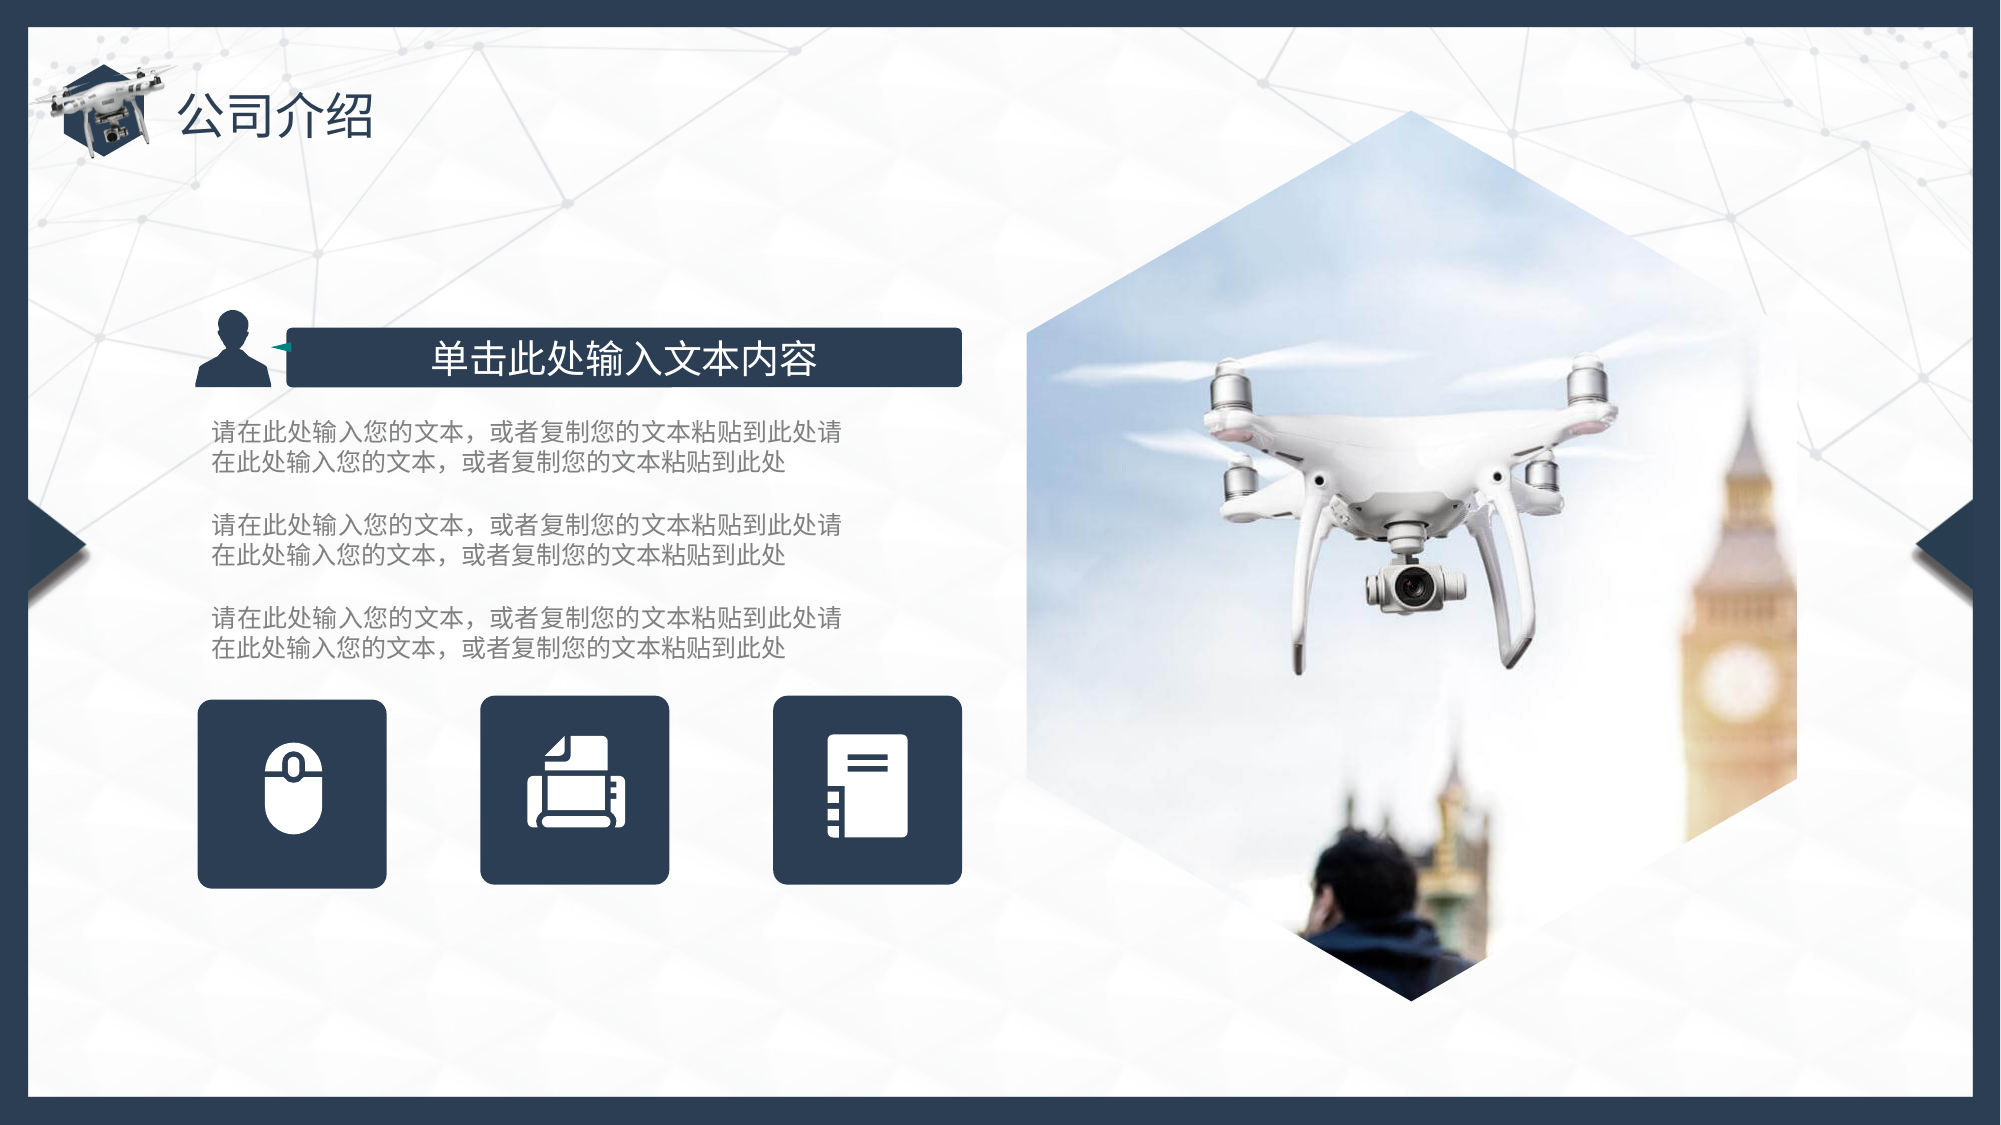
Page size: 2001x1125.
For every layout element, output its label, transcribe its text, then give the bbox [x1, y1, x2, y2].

text_box [544, 735, 608, 771]
text_box [827, 808, 839, 821]
text_box [547, 775, 605, 811]
text_box [541, 816, 611, 828]
text_box [827, 791, 839, 803]
text_box [287, 756, 300, 778]
text_box 单击此处输入文本内容 [285, 326, 964, 389]
text_box 公司介绍 [179, 77, 442, 153]
picture [0, 0, 2001, 1125]
text_box [197, 699, 387, 889]
text_box [1026, 110, 1797, 1002]
text_box [827, 734, 908, 838]
text_box [270, 340, 293, 354]
text_box [610, 775, 626, 828]
text_box [827, 826, 839, 838]
text_box [480, 695, 670, 885]
text_box [264, 777, 323, 835]
text_box [544, 735, 565, 756]
text_box [773, 695, 963, 885]
text_box [195, 309, 272, 388]
text_box [527, 775, 542, 828]
text_box 请在此处输入您的文本，或者复制您的文本粘贴到此处请在此处输入您的文本，或者复制您的文本粘贴到此处 请在此处输入您的文本，或者复制您的文本粘贴到此处请在此处输入您的文本，或者复制您的文本粘贴到此处 请在此处输入您的文本，或者复制您的文本粘贴到此处请在此处输入您的文本，或者复制您的文本粘贴到此处 [197, 409, 859, 734]
text_box [264, 742, 323, 772]
